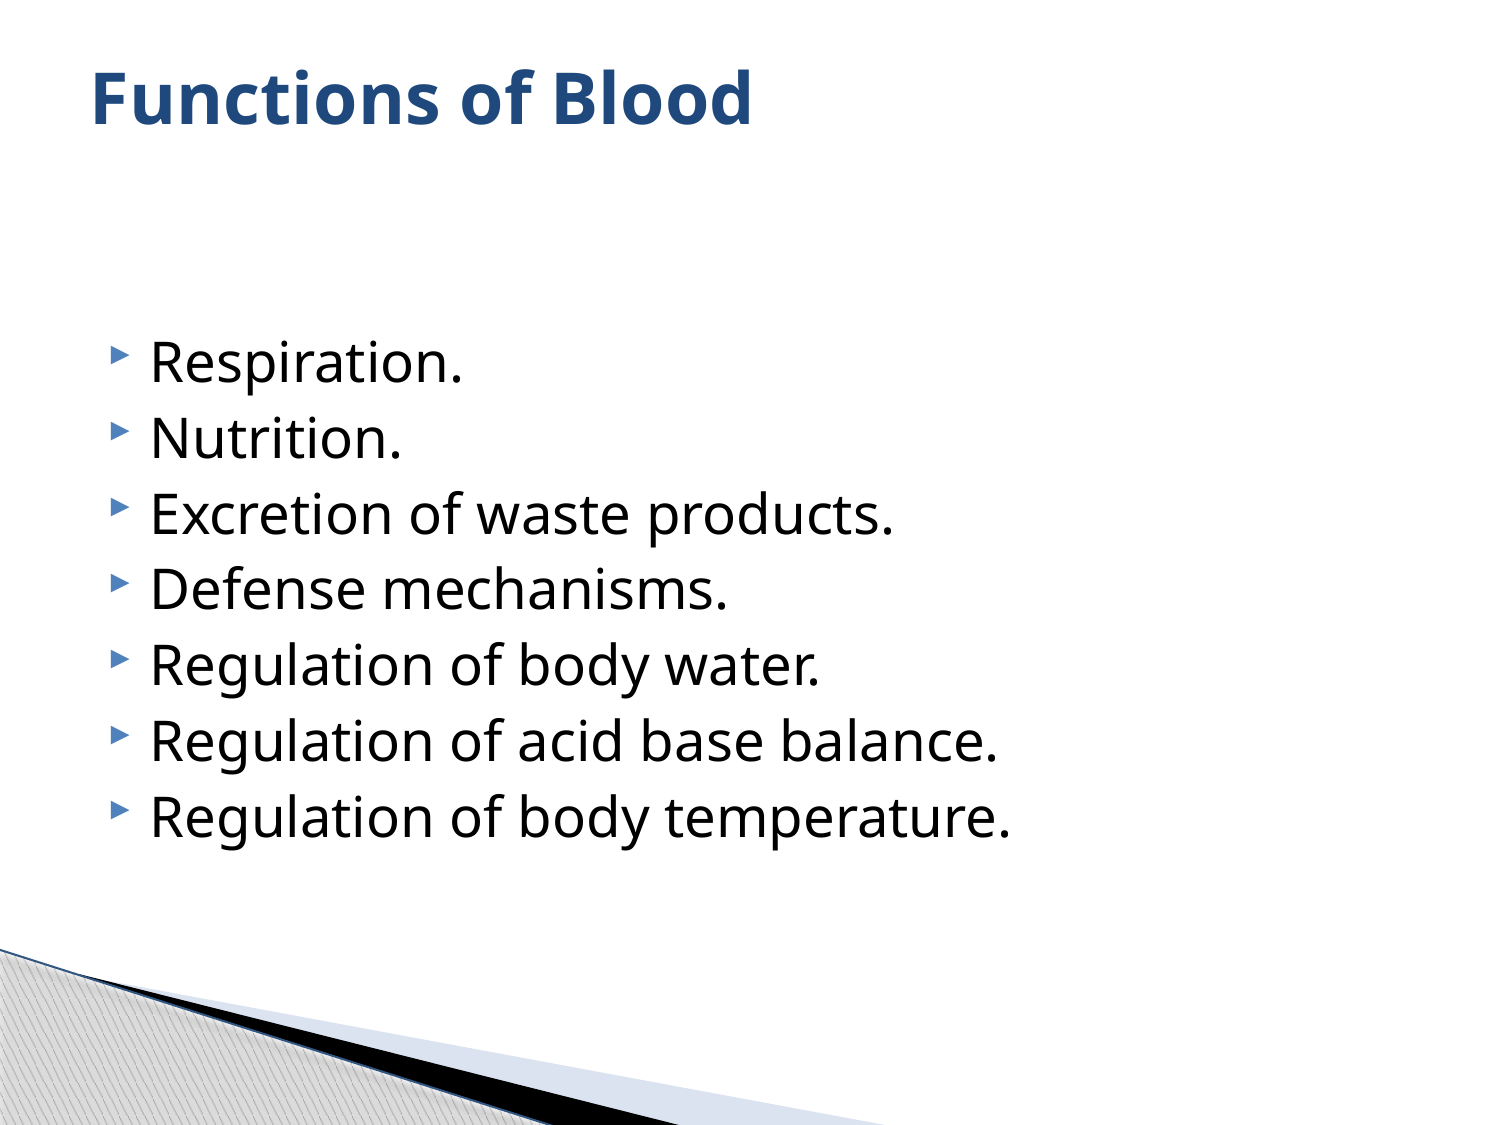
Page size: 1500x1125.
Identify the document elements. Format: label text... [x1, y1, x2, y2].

list Respiration. Nutrition. Excretion of waste products. Defense mechanisms. Regulation of body water. Regulation of acid base balance. Regulation of body temperature. [75, 243, 1425, 986]
title Functions of Blood [75, 45, 1425, 233]
